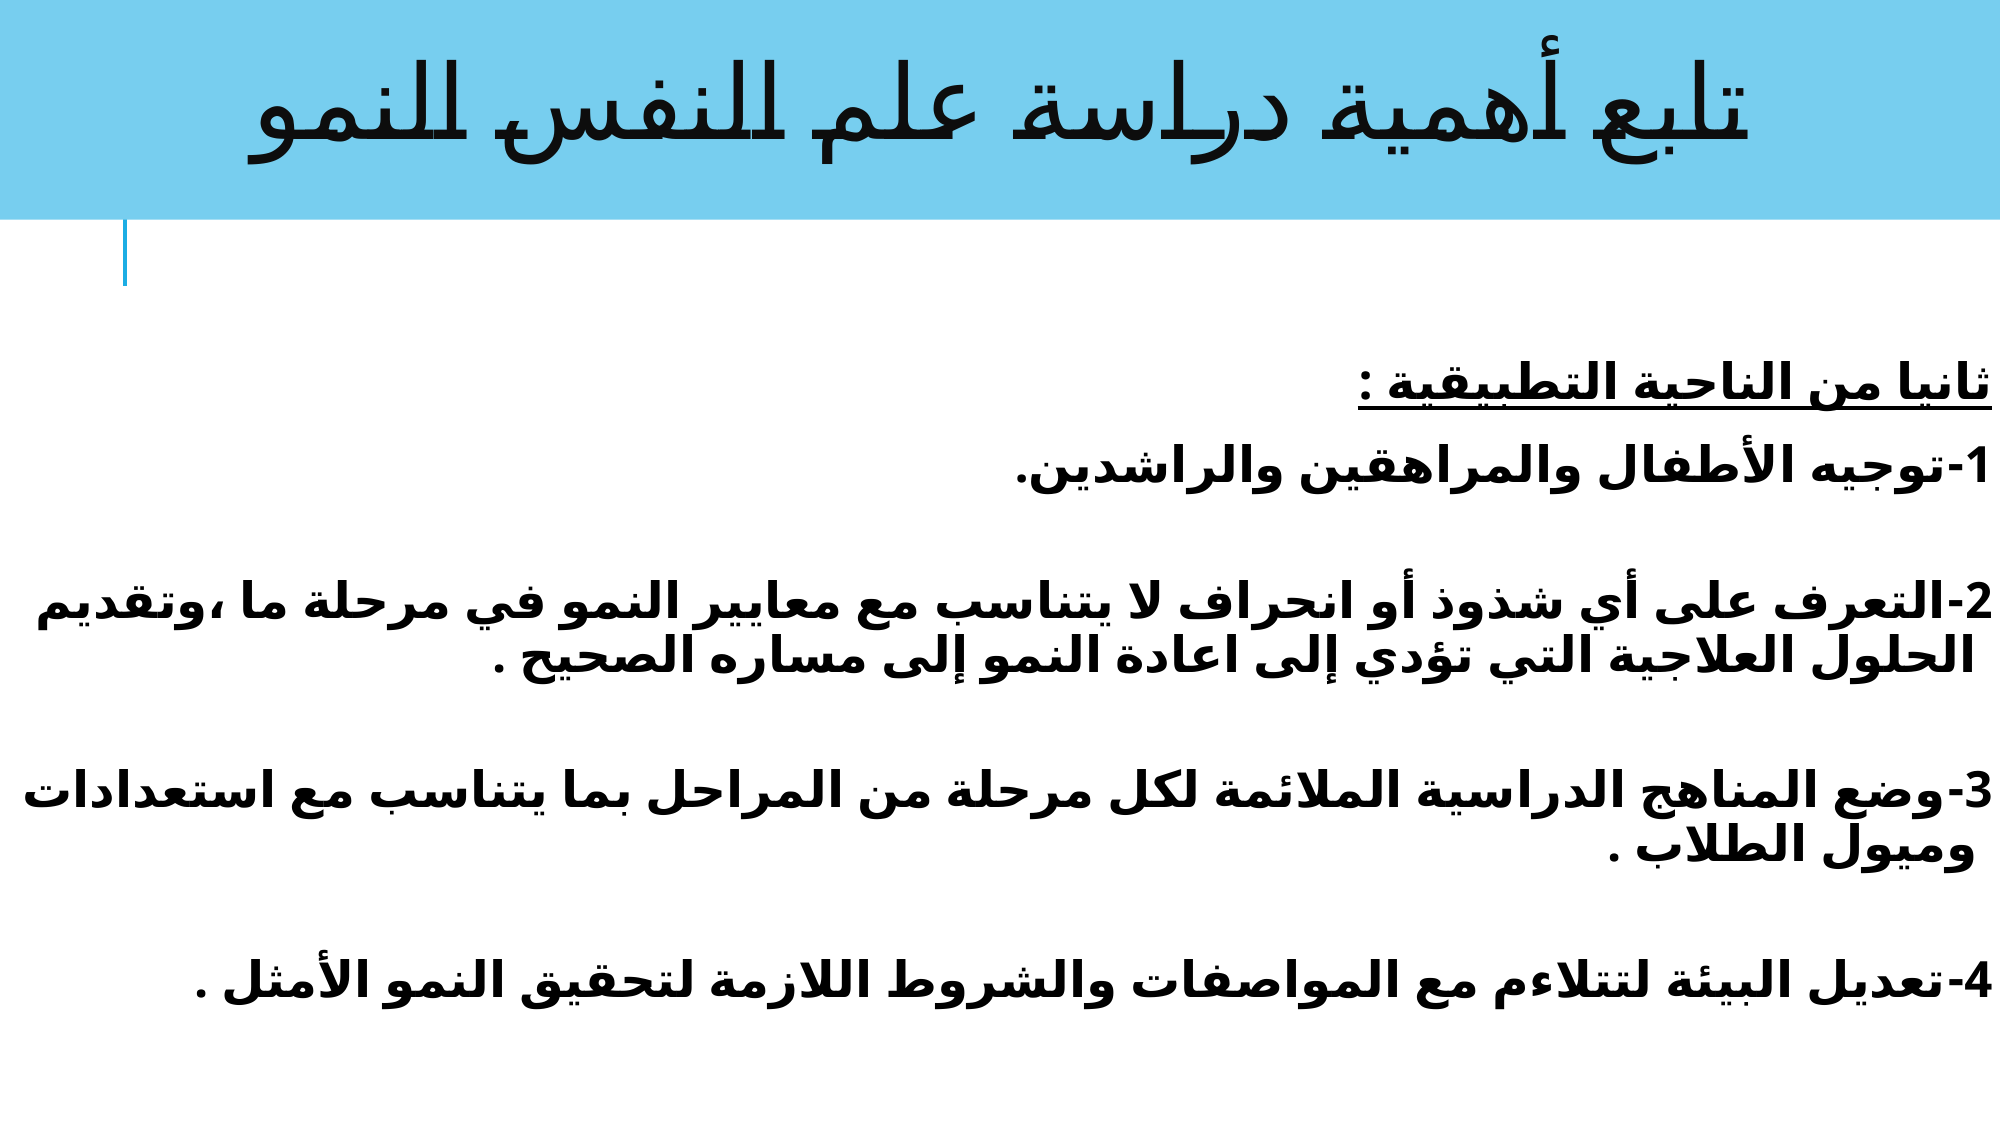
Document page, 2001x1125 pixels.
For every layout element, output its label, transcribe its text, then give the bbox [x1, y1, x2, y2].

list ثانيا من الناحية التطبيقية : 1-توجيه الأطفال والمراهقين والراشدين. 2-التعرف على أي شذوذ أو انحراف لا يتناسب مع معايير النمو في مرحلة ما ،وتقديم الحلول العلاجية التي تؤدي إلى اعادة النمو إلى مساره الصحيح . 3-وضع المناهج الدراسية الملائمة لكل مرحلة من المراحل بما يتناسب مع استعدادات وميول الطلاب . 4-تعديل البيئة لتتلاءم مع المواصفات والشروط اللازمة لتحقيق النمو الأمثل . [0, 348, 2000, 1099]
title تابع أهمية دراسة علم النفس النمو [0, 0, 2000, 220]
